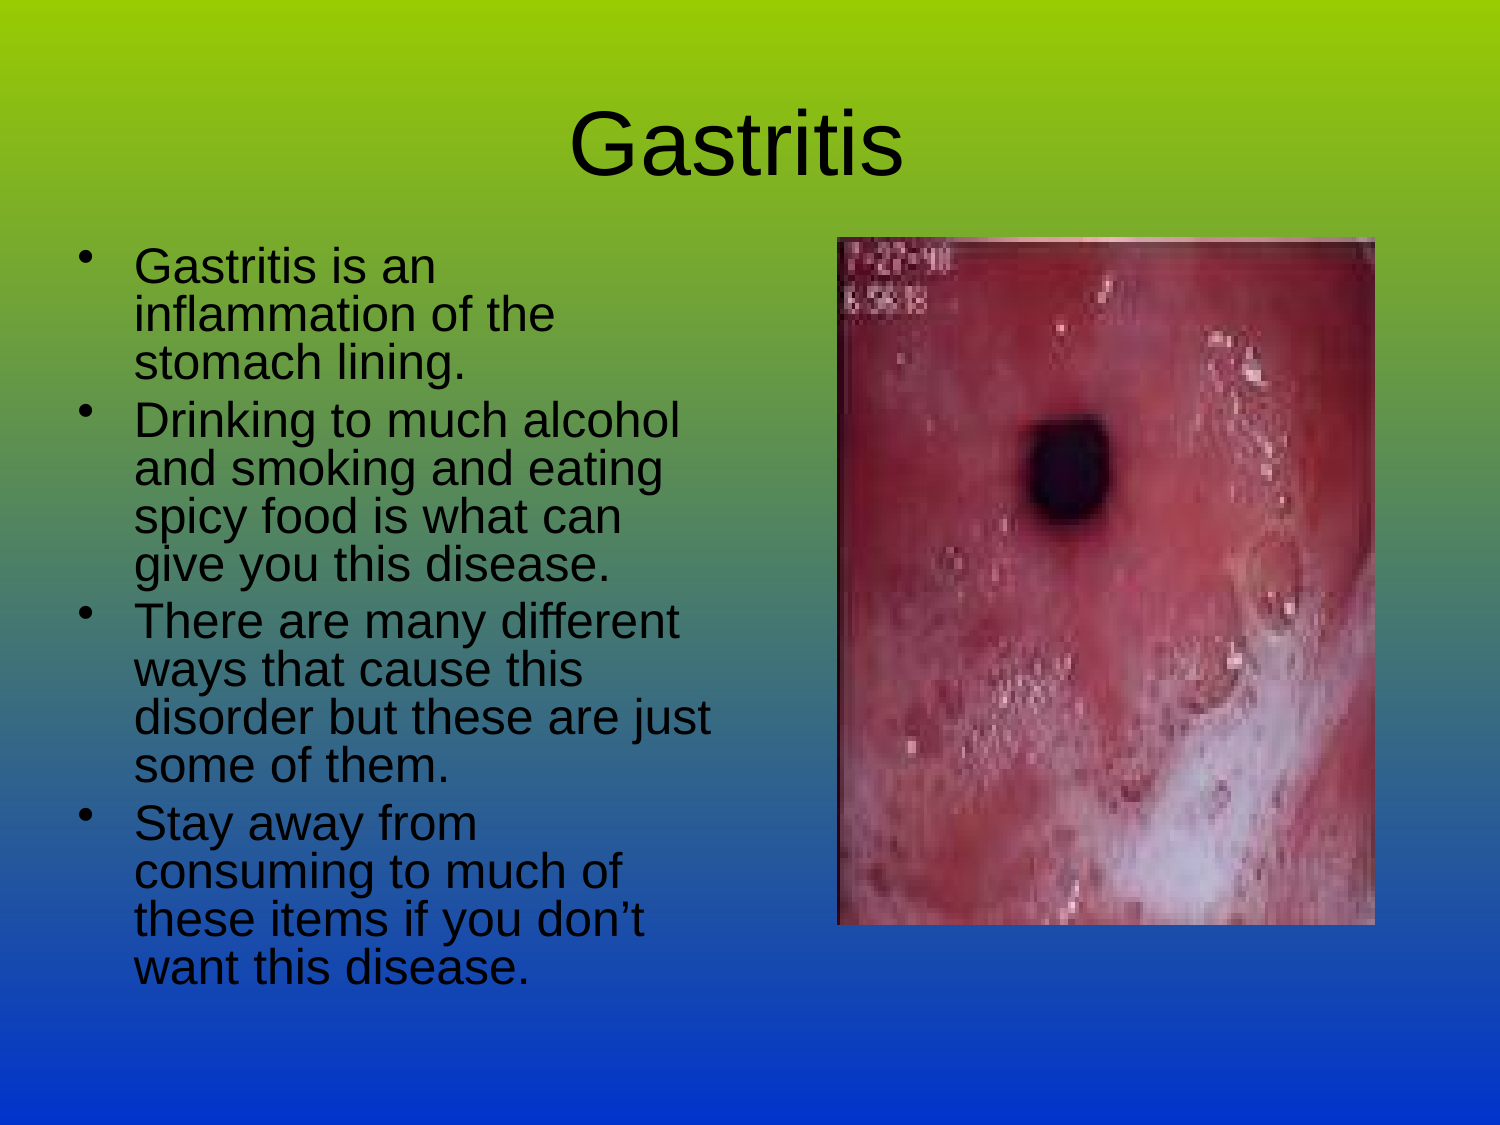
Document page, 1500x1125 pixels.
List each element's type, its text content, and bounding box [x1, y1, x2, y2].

title Gastritis [74, 44, 1426, 233]
picture [837, 237, 1376, 926]
list Gastritis is an inflammation of the stomach lining. Drinking to much alcohol and smoking and eating spicy food is what can give you this disease. There are many different ways that cause this disorder but these are just some of them. Stay away from consuming to much of these items if you don’t want this disease. [62, 237, 738, 981]
